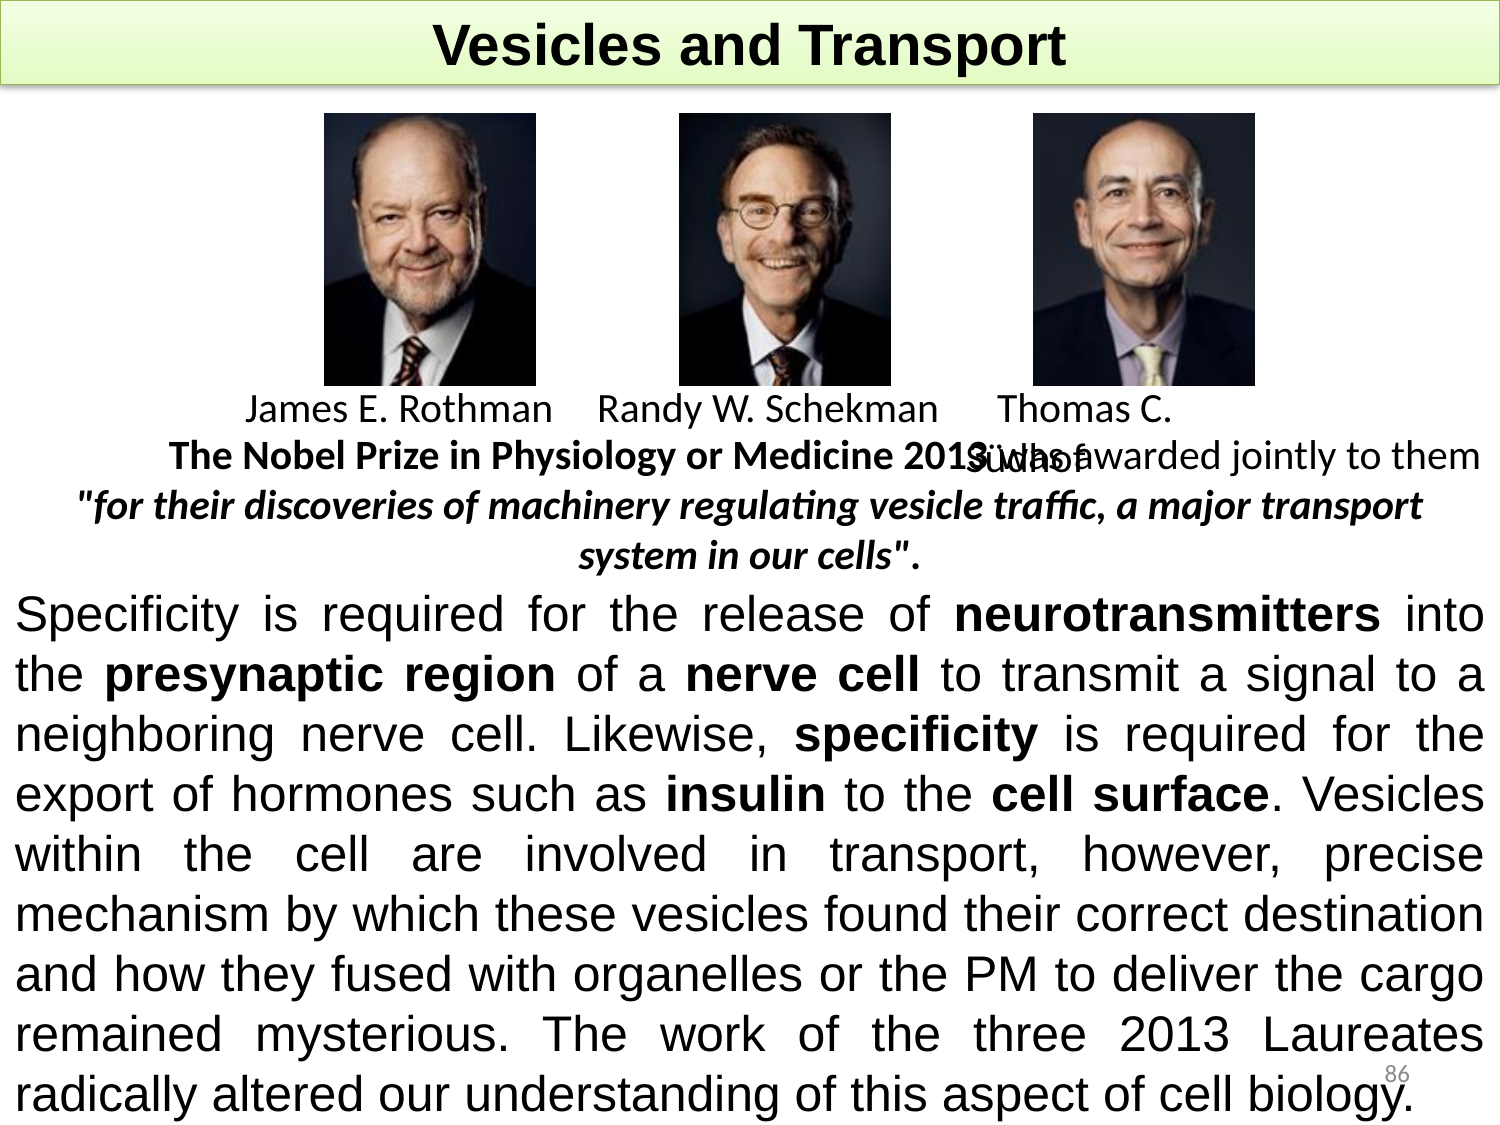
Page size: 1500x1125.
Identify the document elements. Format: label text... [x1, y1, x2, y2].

text_box Vesicles and Transport [0, 0, 1500, 85]
text_box James E. Rothman [230, 373, 572, 439]
text_box Randy W. Schekman [572, 373, 993, 439]
picture [678, 113, 891, 386]
text_box The Nobel Prize in Physiology or Medicine 2013 was awarded jointly to them "for their discoveries of machinery regulating vesicle traffic, a major transport system in our cells". [0, 420, 1500, 574]
picture [324, 113, 536, 386]
picture [1033, 113, 1255, 386]
text_box Thomas C. Südhof [950, 373, 1317, 489]
text_box Specificity is required for the release of neurotransmitters into the presynaptic region of a nerve cell to transmit a signal to a neighboring nerve cell. Likewise, specificity is required for the export of hormones such as insulin to the cell surface. Vesicles within the cell are involved in transport, however, precise mechanism by which these vesicles found their correct destination and how they fused with organelles or the PM to deliver the cargo remained mysterious. The work of the three 2013 Laureates radically altered our understanding of this aspect of cell biology. [0, 574, 1500, 1125]
